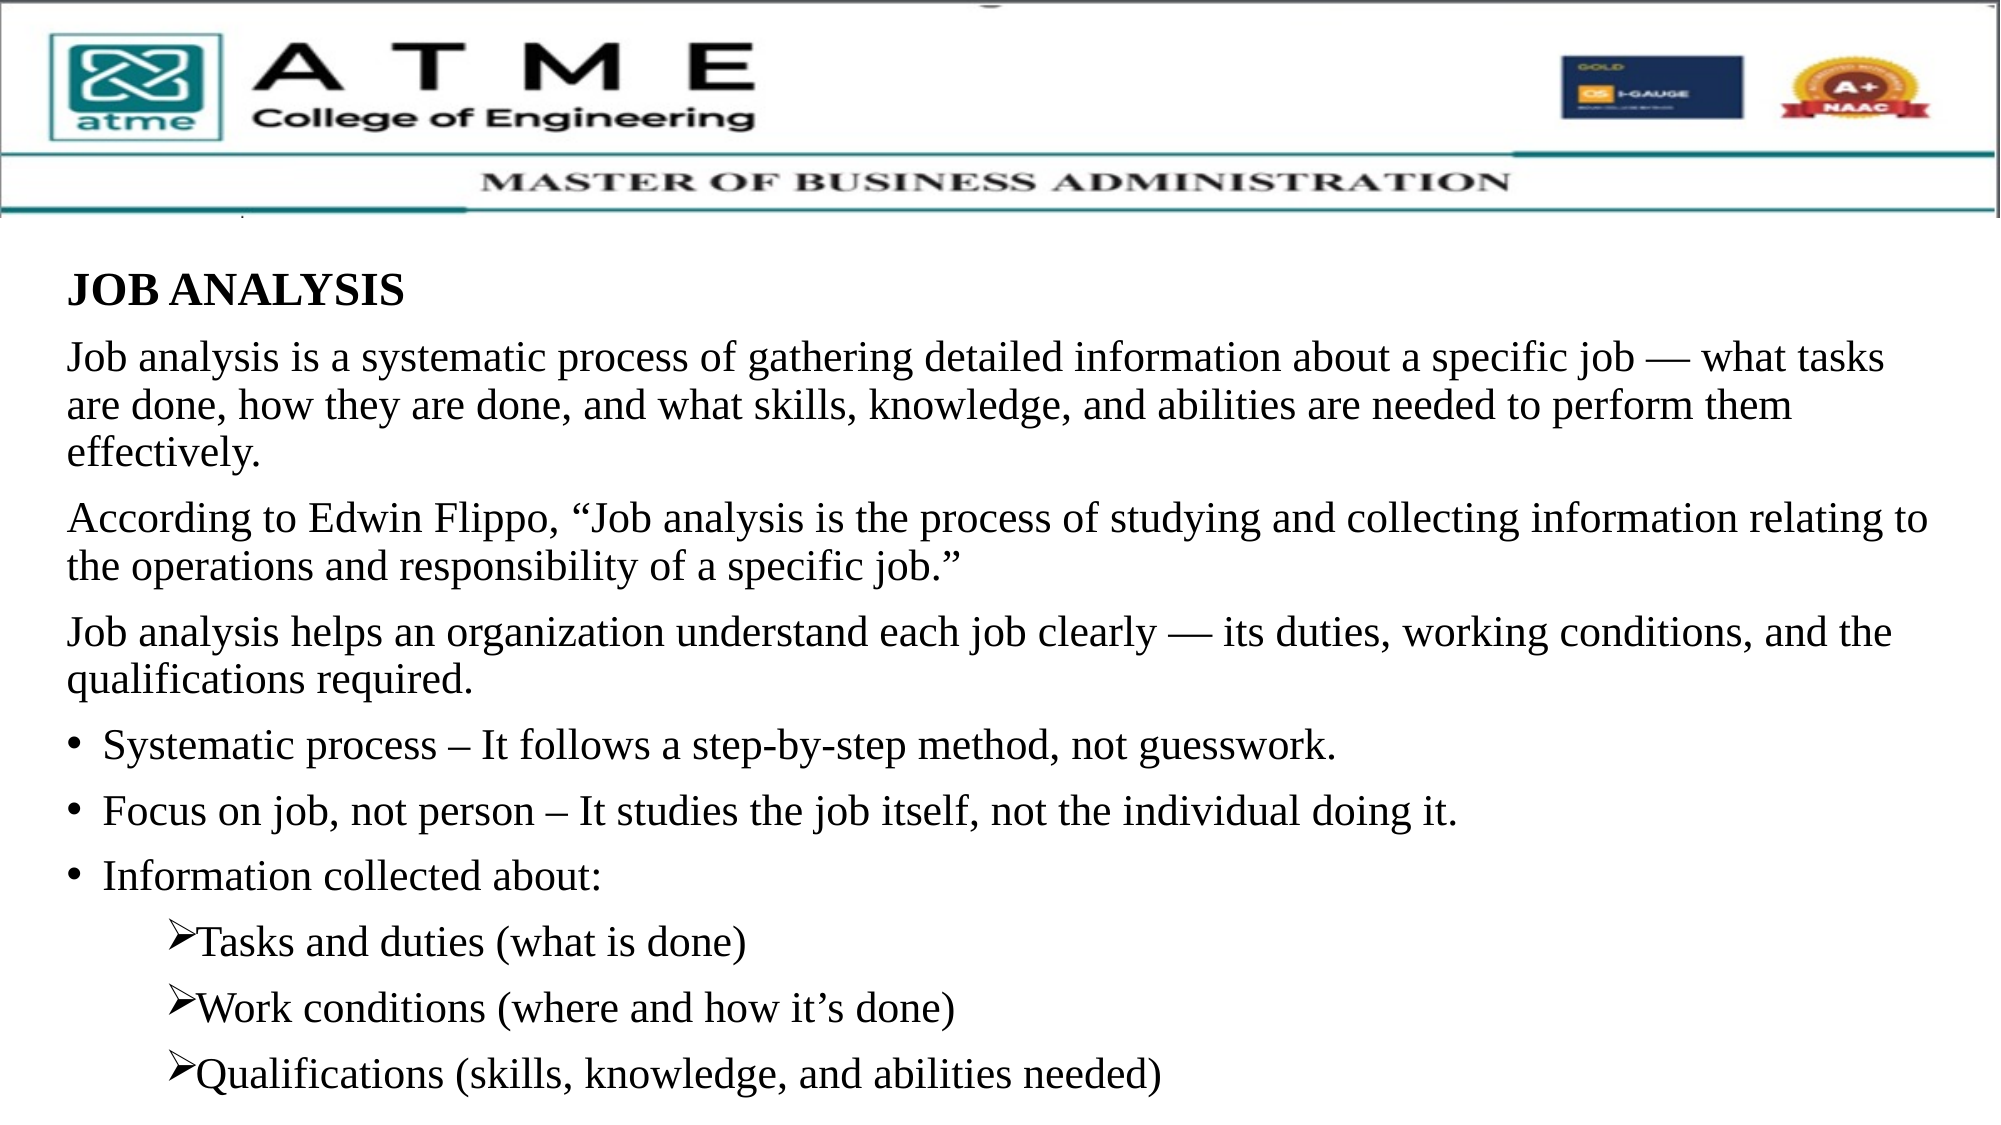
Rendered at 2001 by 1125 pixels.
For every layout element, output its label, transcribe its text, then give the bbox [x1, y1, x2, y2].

list JOB ANALYSIS Job analysis is a systematic process of gathering detailed information about a specific job — what tasks are done, how they are done, and what skills, knowledge, and abilities are needed to perform them effectively. According to Edwin Flippo, “Job analysis is the process of studying and collecting information relating to the operations and responsibility of a specific job.” Job analysis helps an organization understand each job clearly — its duties, working conditions, and the qualifications required. Systematic process – It follows a step-by-step method, not guesswork. Focus on job, not person – It studies the job itself, not the individual doing it. Information collected about: Tasks and duties (what is done) Work conditions (where and how it’s done) Qualifications (skills, knowledge, and abilities needed) [51, 256, 1949, 1107]
picture [0, 0, 2000, 218]
